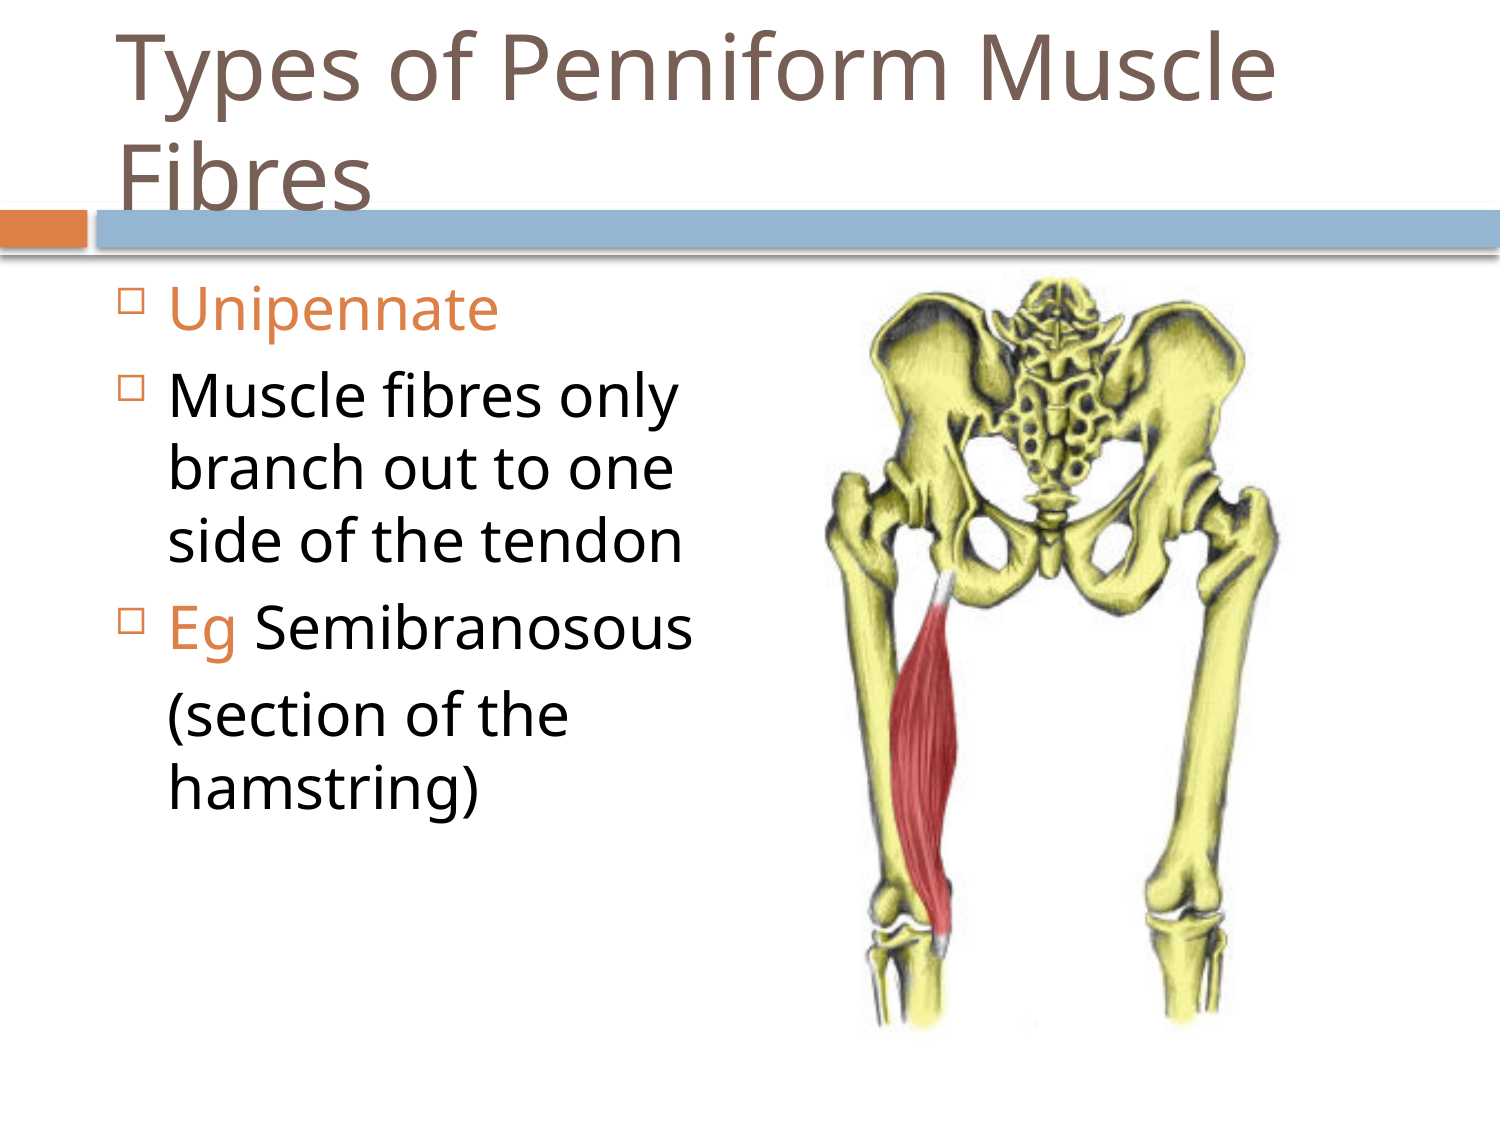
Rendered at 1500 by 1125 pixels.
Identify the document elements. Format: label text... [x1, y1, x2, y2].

title Types of Penniform Muscle Fibres [100, 37, 1438, 200]
picture [808, 269, 1298, 1080]
list Unipennate Muscle fibres only branch out to one side of the tendon Eg Semibranosous (section of the hamstring) [100, 262, 715, 1000]
